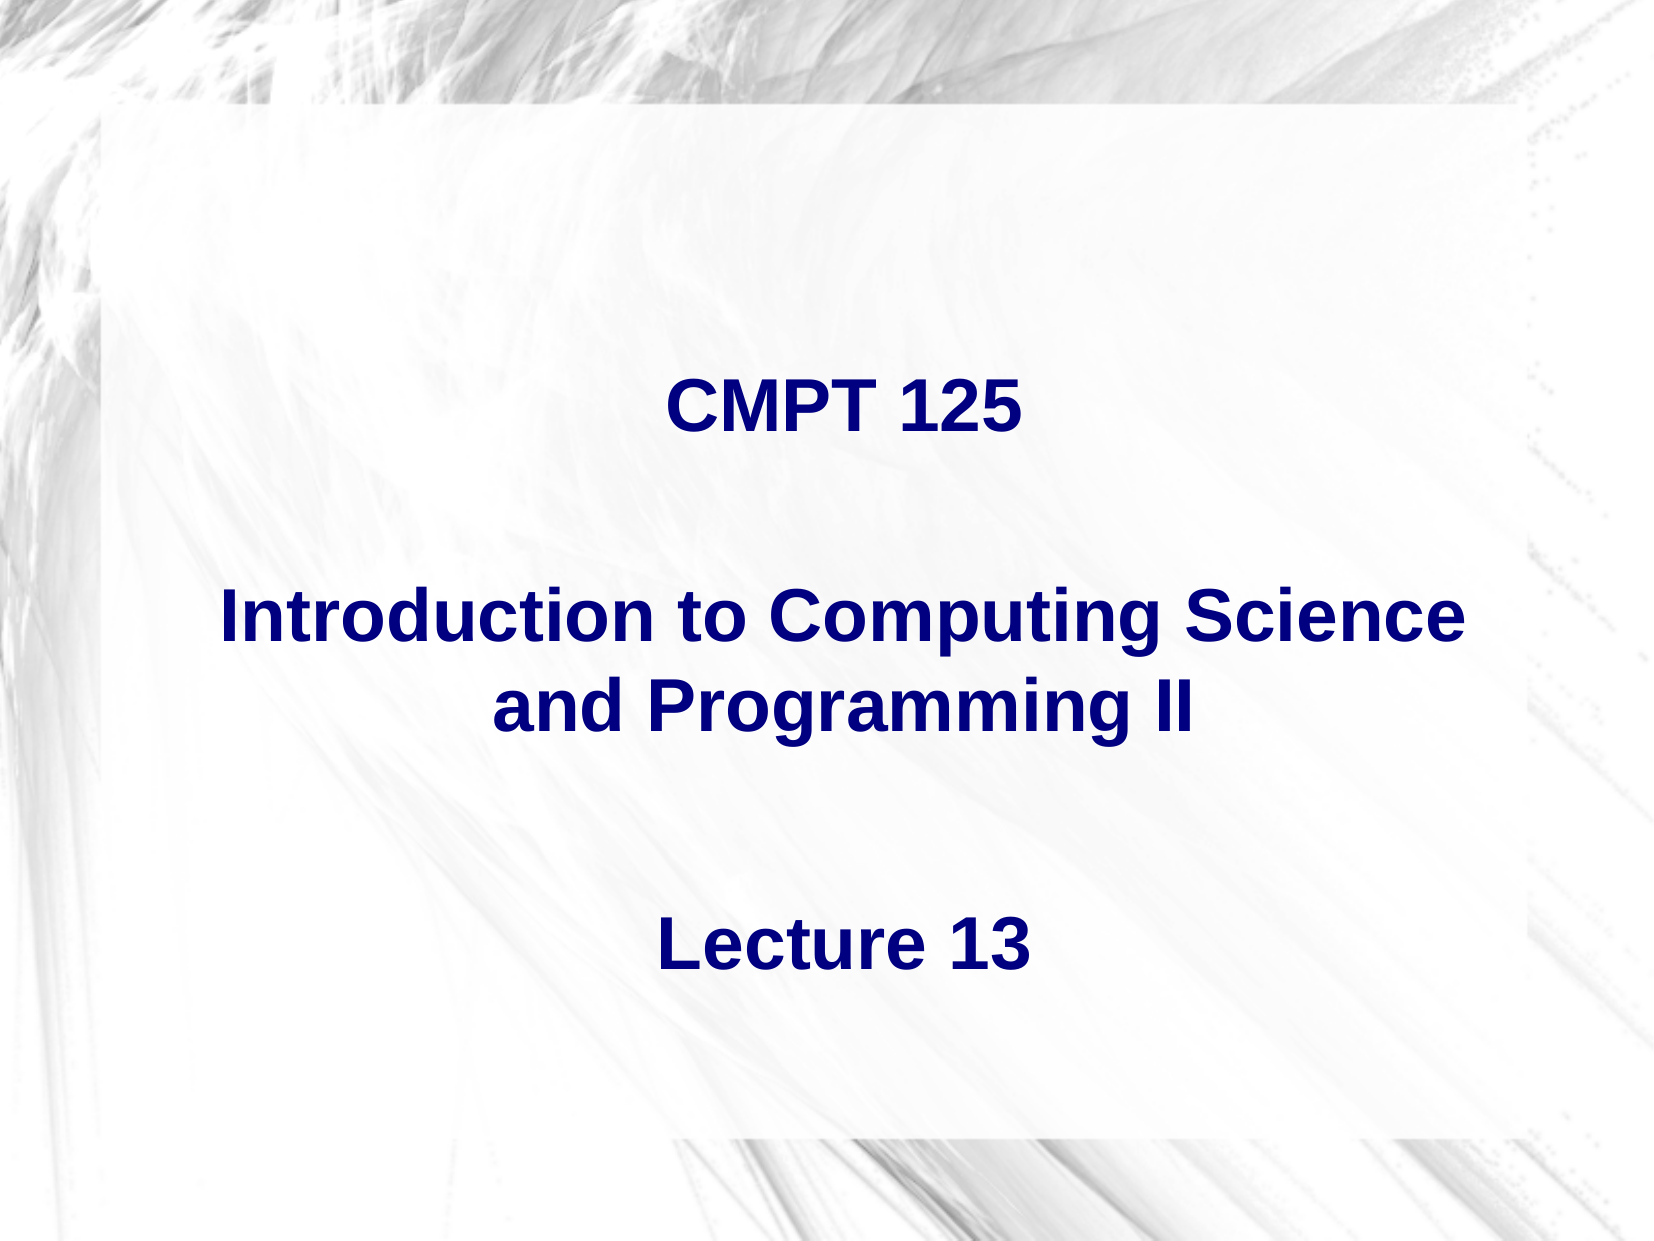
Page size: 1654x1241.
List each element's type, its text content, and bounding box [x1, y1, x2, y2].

picture [0, 0, 1654, 1241]
list CMPT 125 Introduction to Computing Science and Programming II Lecture 13 [118, 237, 1571, 1224]
